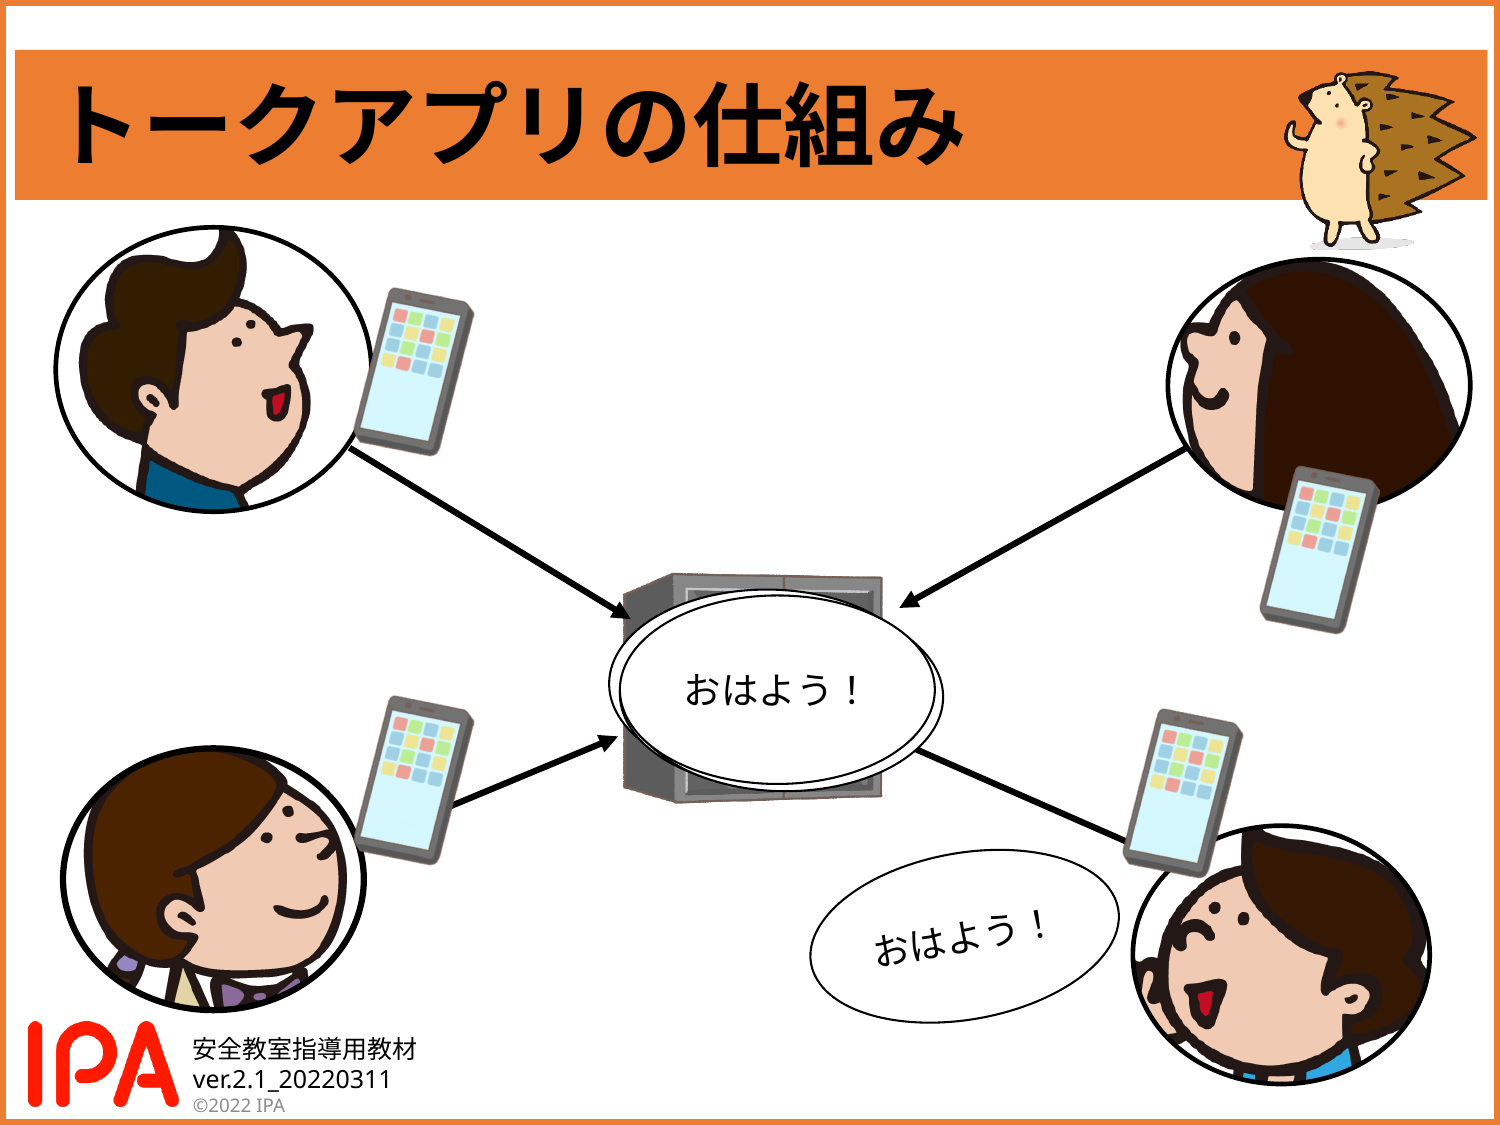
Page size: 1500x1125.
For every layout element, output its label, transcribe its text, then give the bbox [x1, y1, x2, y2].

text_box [899, 447, 1187, 608]
picture [55, 227, 477, 512]
picture [1284, 71, 1477, 250]
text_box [470, 736, 619, 840]
text_box おはよう！ [889, 622, 936, 736]
picture [1167, 259, 1471, 638]
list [607, 568, 889, 808]
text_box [886, 736, 1126, 864]
text_box おはよう！ [915, 641, 945, 736]
title トークアプリの仕組み [35, 65, 1341, 195]
text_box おはよう！ [809, 864, 1120, 1024]
picture [28, 1021, 179, 1107]
picture [62, 687, 477, 1011]
picture [1119, 700, 1430, 1084]
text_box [349, 447, 631, 620]
